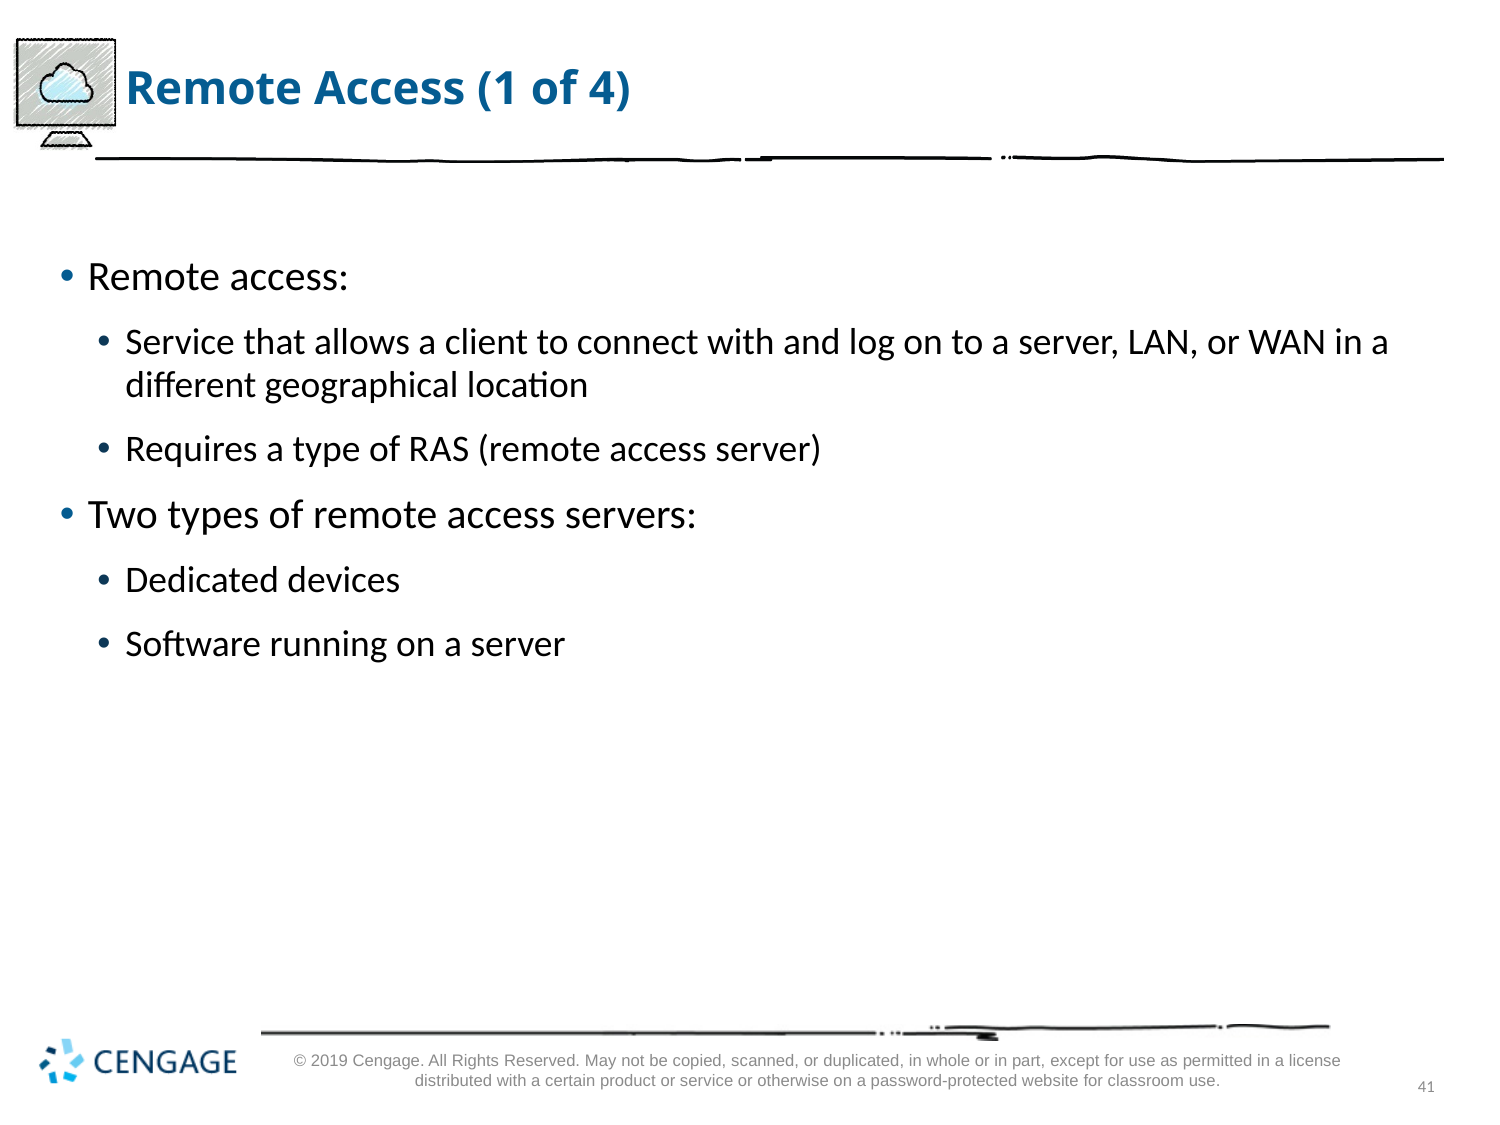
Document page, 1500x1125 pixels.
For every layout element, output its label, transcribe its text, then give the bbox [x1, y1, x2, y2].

list Remote access: Service that allows a client to connect with and log on to a server, LAN, or WAN in a different geographical location Requires a type of R A S (remote access server) Two types of remote access servers: Dedicated devices Software running on a server [59, 252, 1441, 670]
footer © 2019 Cengage. All Rights Reserved. May not be copied, scanned, or duplicated, in whole or in part, except for use as permitted in a license distributed with a certain product or service or otherwise on a password-protected website for classroom use. [262, 1050, 1375, 1091]
title Remote Access (1 of 4) [125, 66, 1442, 116]
picture [19, 1025, 249, 1096]
picture [95, 155, 1444, 163]
picture [261, 1024, 1331, 1041]
picture [13, 36, 117, 151]
